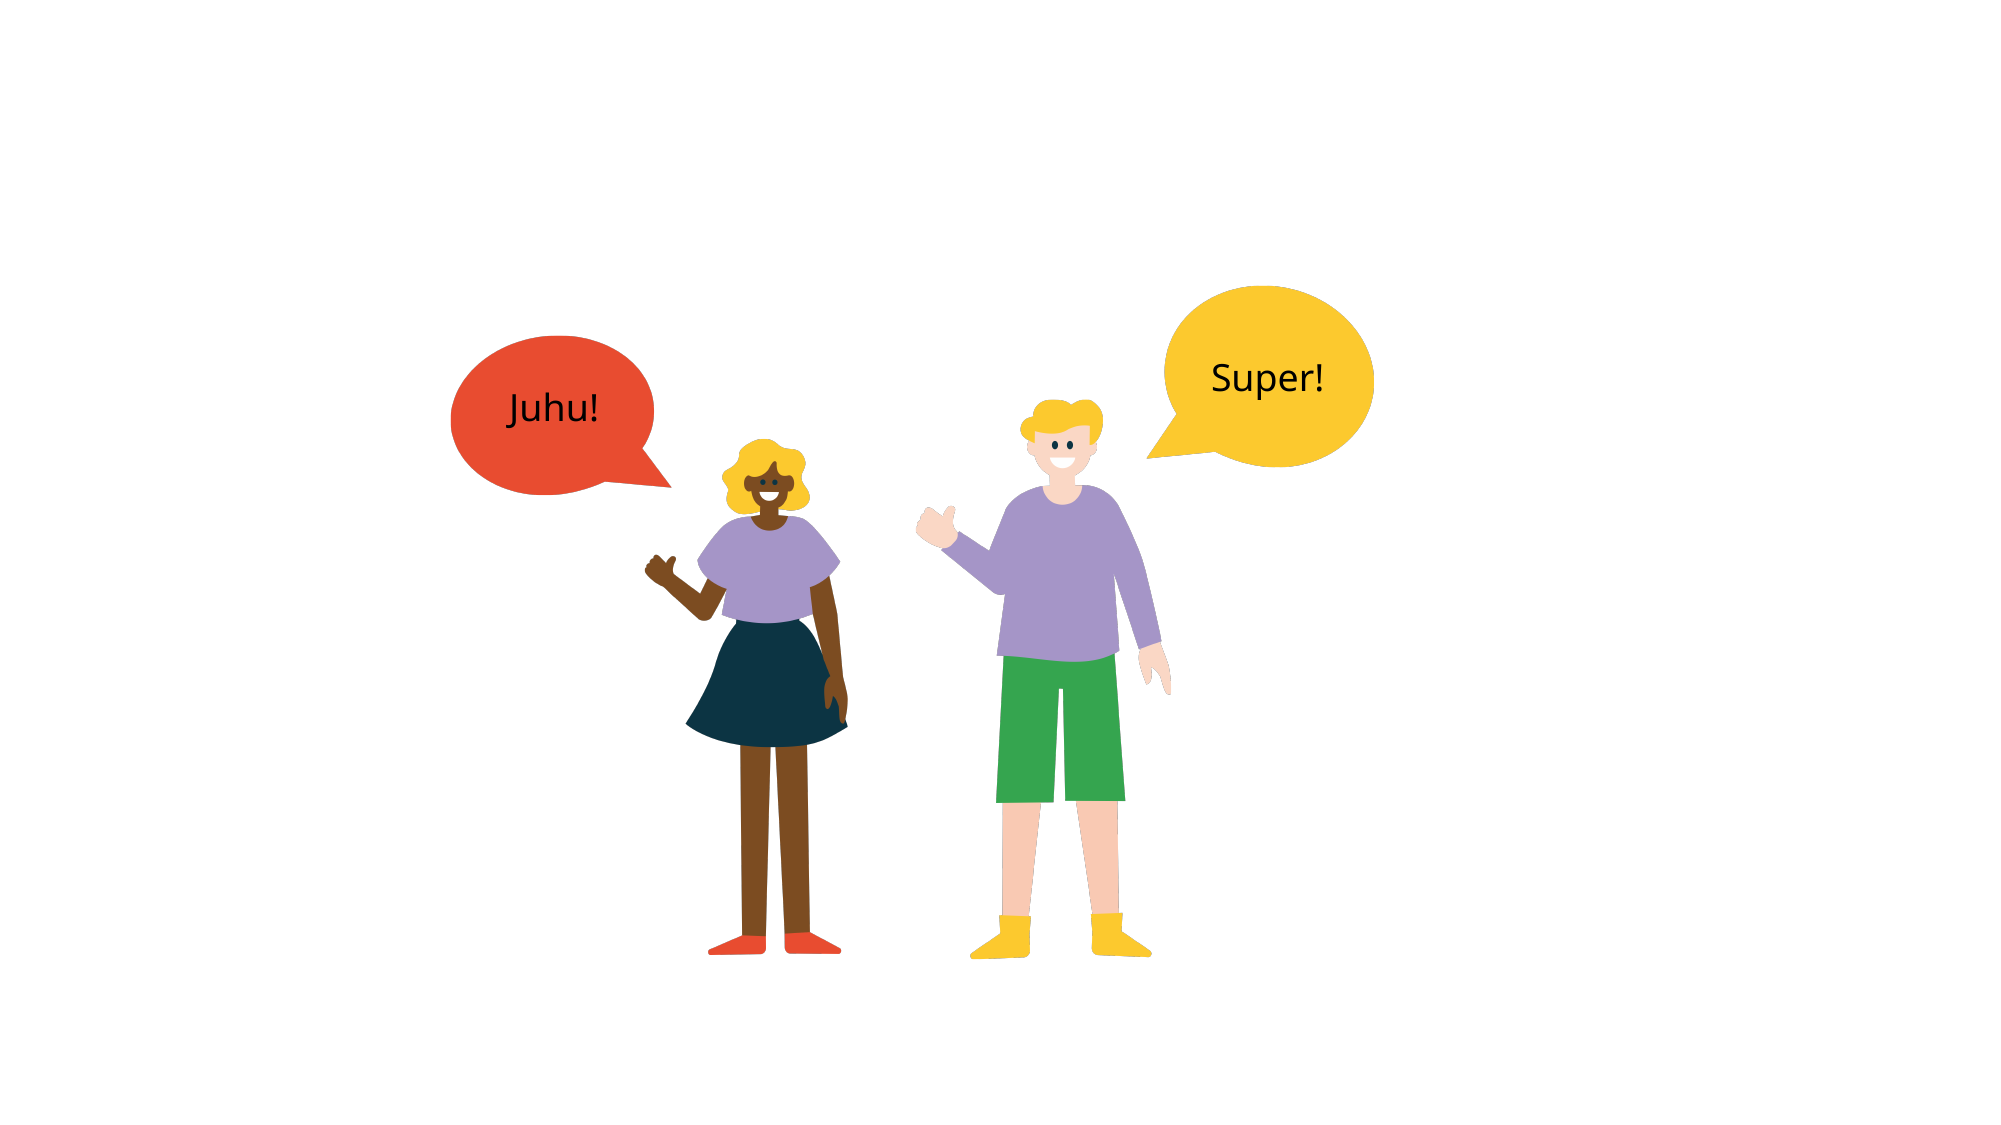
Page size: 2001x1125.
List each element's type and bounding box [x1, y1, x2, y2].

text_box [439, 277, 1380, 975]
